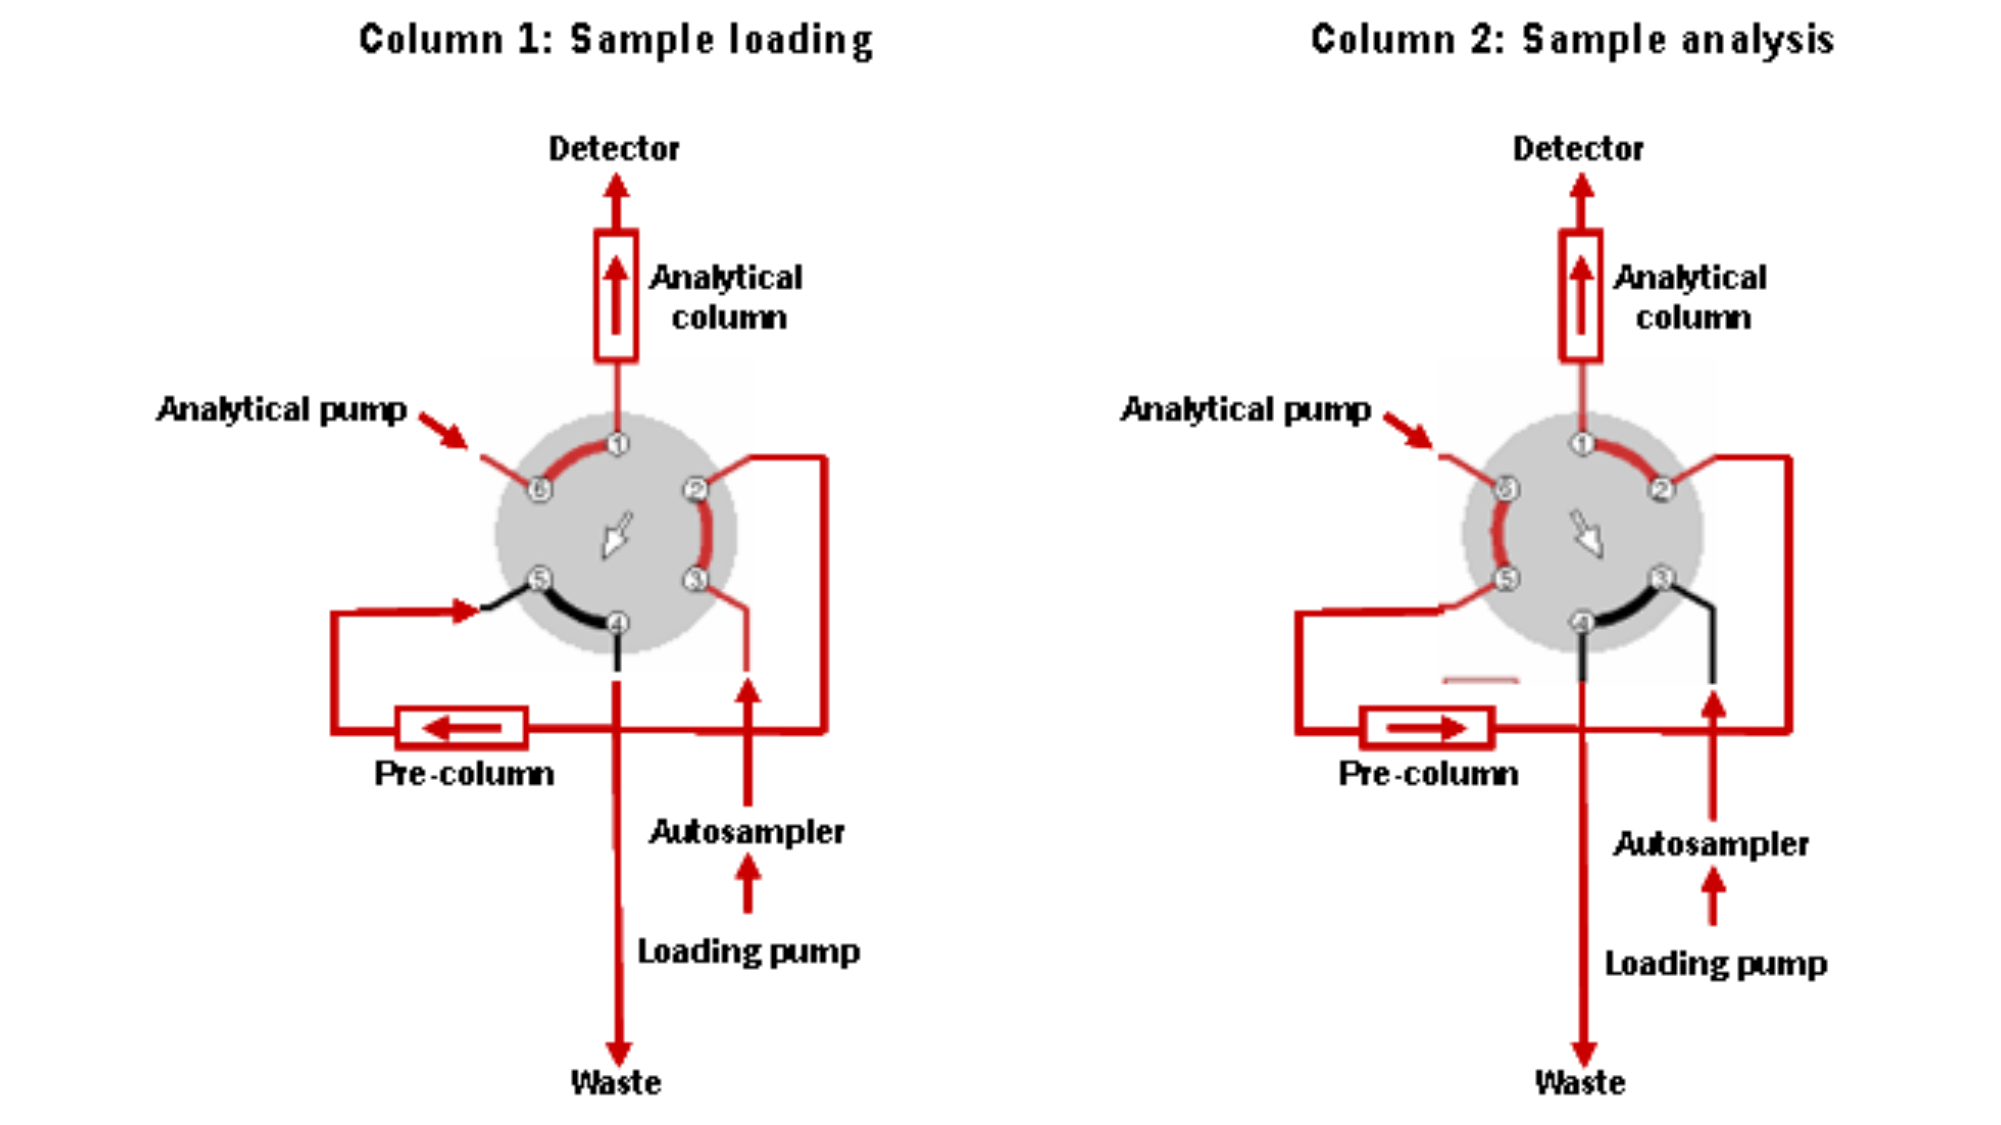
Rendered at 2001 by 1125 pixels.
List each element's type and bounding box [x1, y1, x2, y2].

picture [126, 0, 1874, 1123]
